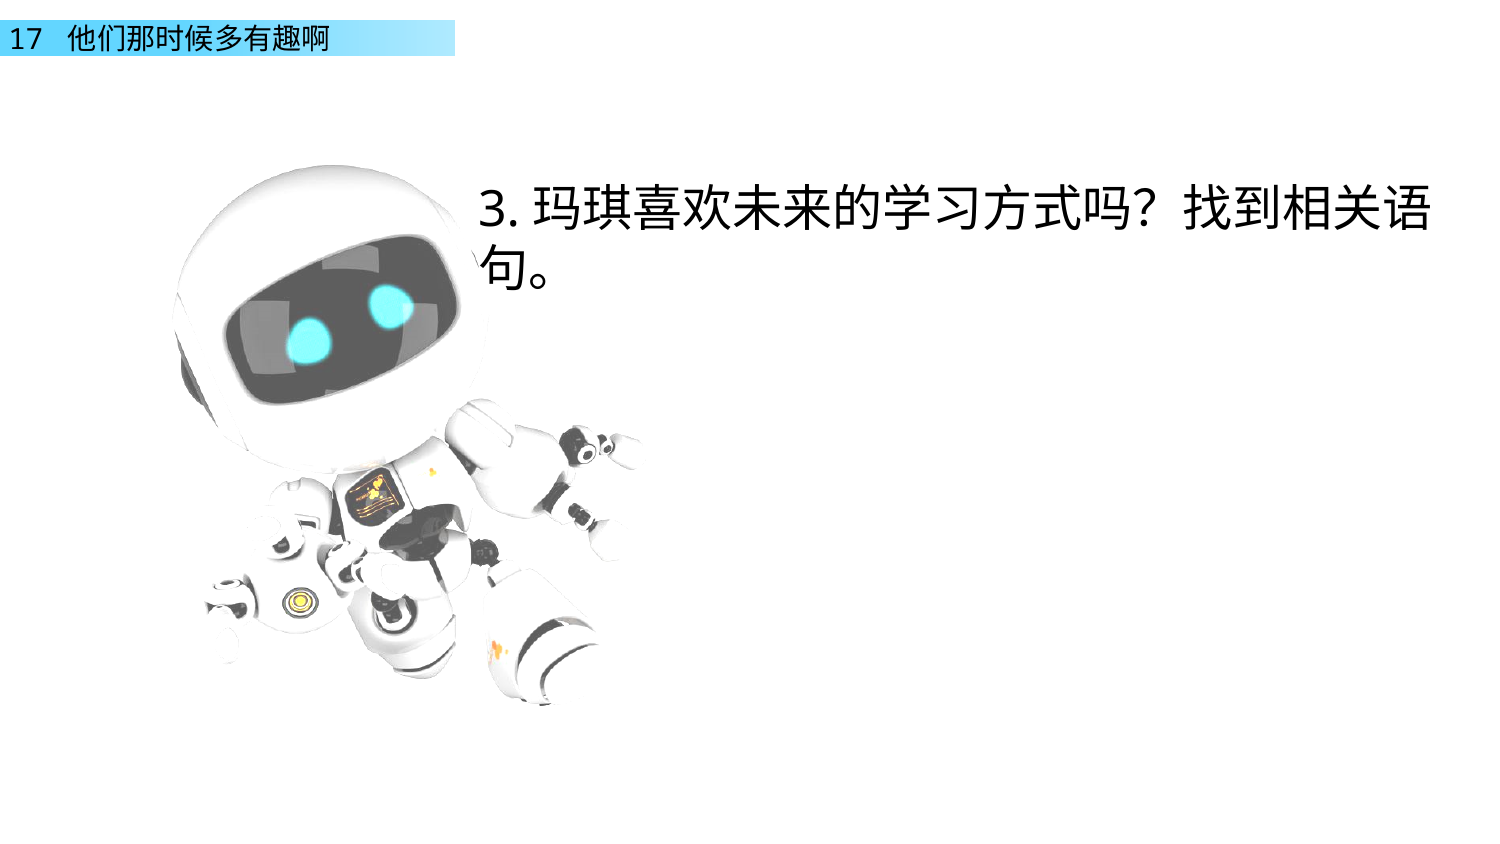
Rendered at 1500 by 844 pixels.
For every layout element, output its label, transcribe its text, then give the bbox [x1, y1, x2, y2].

text_box 3.玛琪喜欢未来的学习方式吗？找到相关语句。 [476, 180, 1465, 294]
